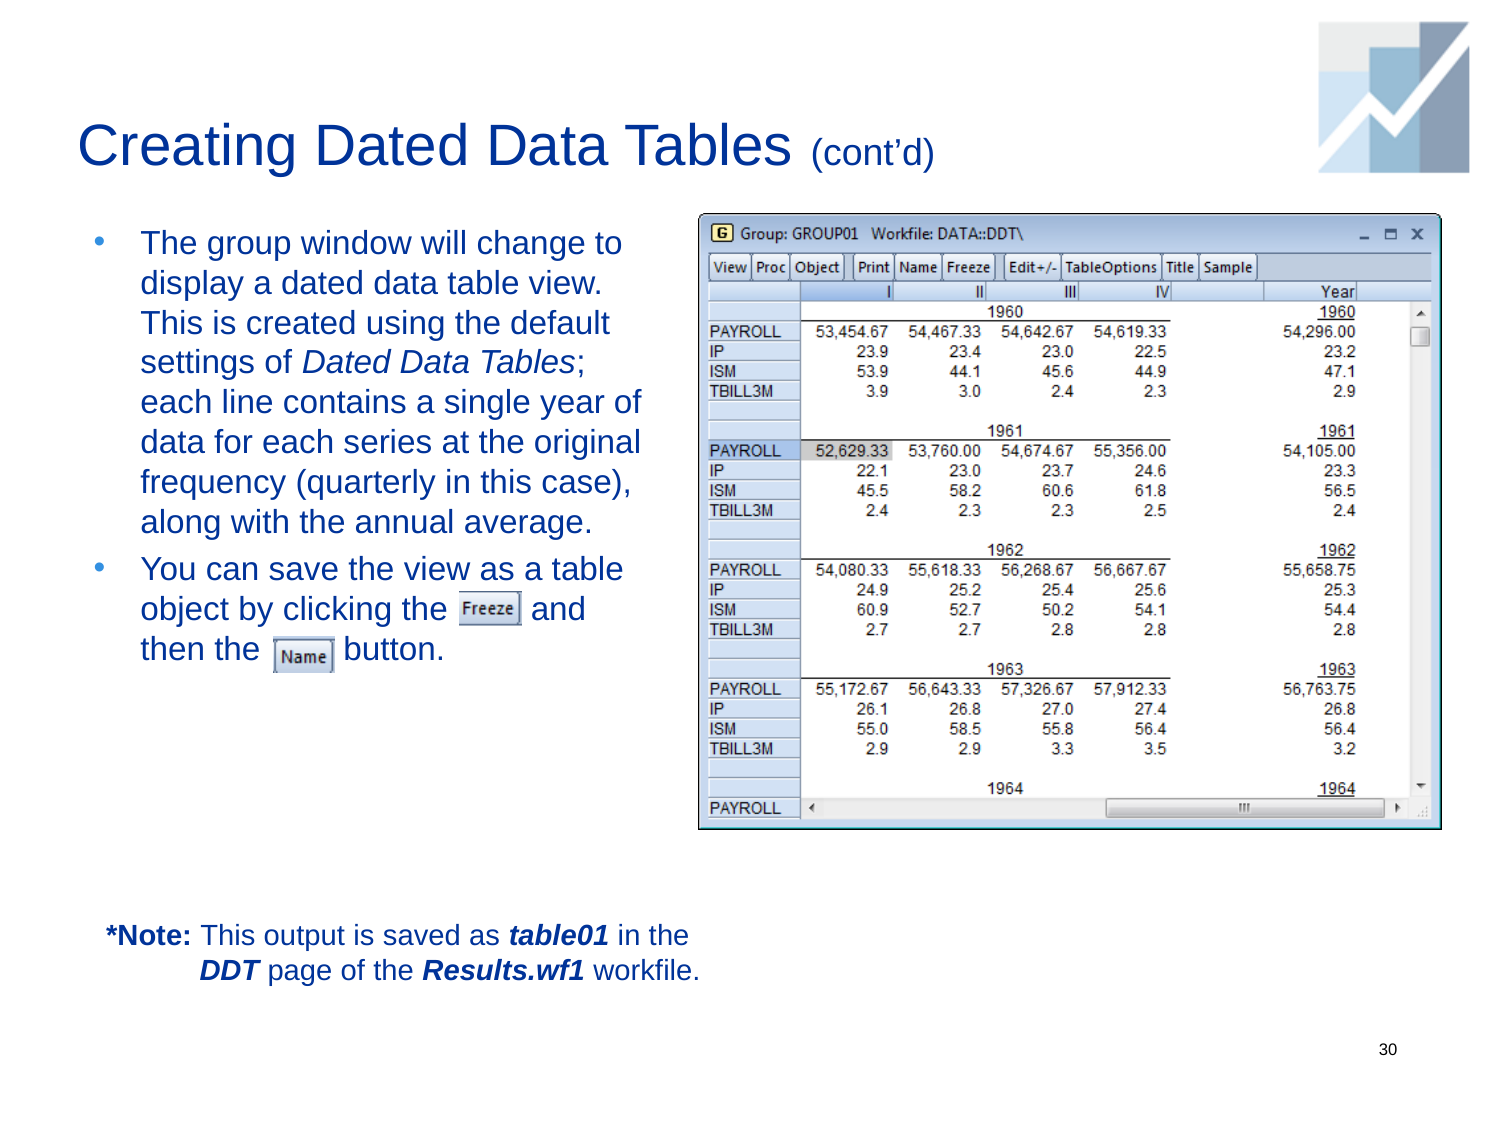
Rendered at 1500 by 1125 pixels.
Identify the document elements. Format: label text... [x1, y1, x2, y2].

slide_number 30 [1262, 1015, 1413, 1067]
picture [697, 213, 1442, 831]
title Creating Dated Data Tables (cont’d) [62, 0, 1297, 185]
picture [458, 590, 522, 629]
text_box *Note: This output is saved as table01 in the DDT page of the Results.wf1 workfile. [91, 908, 743, 992]
text_box The group window will change to display a dated data table view. This is created using the default settings of Dated Data Tables; each line contains a single year of data for each series at the original frequency (quarterly in this case), along with the annual average. You can save the view as a table object by clicking the and then the button. [20, 213, 681, 802]
picture [273, 636, 335, 674]
picture [1300, 11, 1479, 181]
